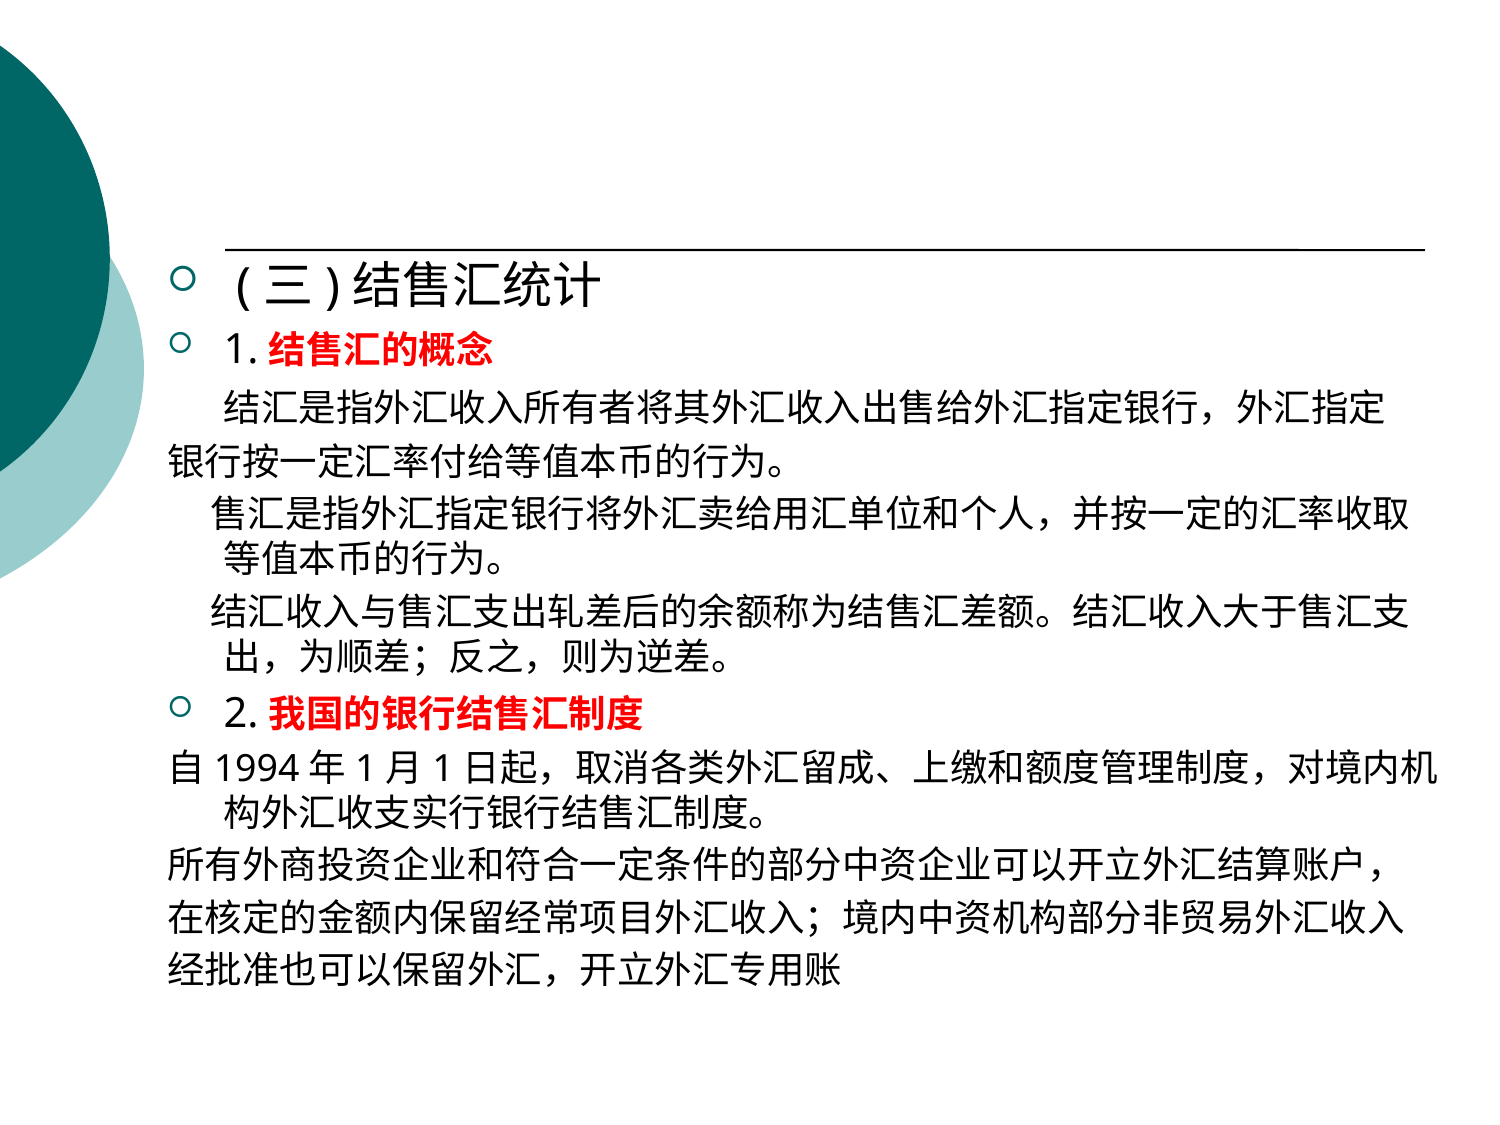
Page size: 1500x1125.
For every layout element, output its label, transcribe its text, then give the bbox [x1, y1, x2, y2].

list (三)结售汇统计 1.结售汇的概念 结汇是指外汇收入所有者将其外汇收入出售给外汇指定银行，外汇指定 银行按一定汇率付给等值本币的行为。 售汇是指外汇指定银行将外汇卖给用汇单位和个人，并按一定的汇率收取等值本币的行为。 结汇收入与售汇支出轧差后的余额称为结售汇差额。结汇收入大于售汇支出，为顺差；反之，则为逆差。 2.我国的银行结售汇制度 自1994年1月1日起，取消各类外汇留成、上缴和额度管理制度，对境内机构外汇收支实行银行结售汇制度。 所有外商投资企业和符合一定条件的部分中资企业可以开立外汇结算账户， 在核定的金额内保留经常项目外汇收入；境内中资机构部分非贸易外汇收入 经批准也可以保留外汇，开立外汇专用账 [152, 245, 1454, 1091]
